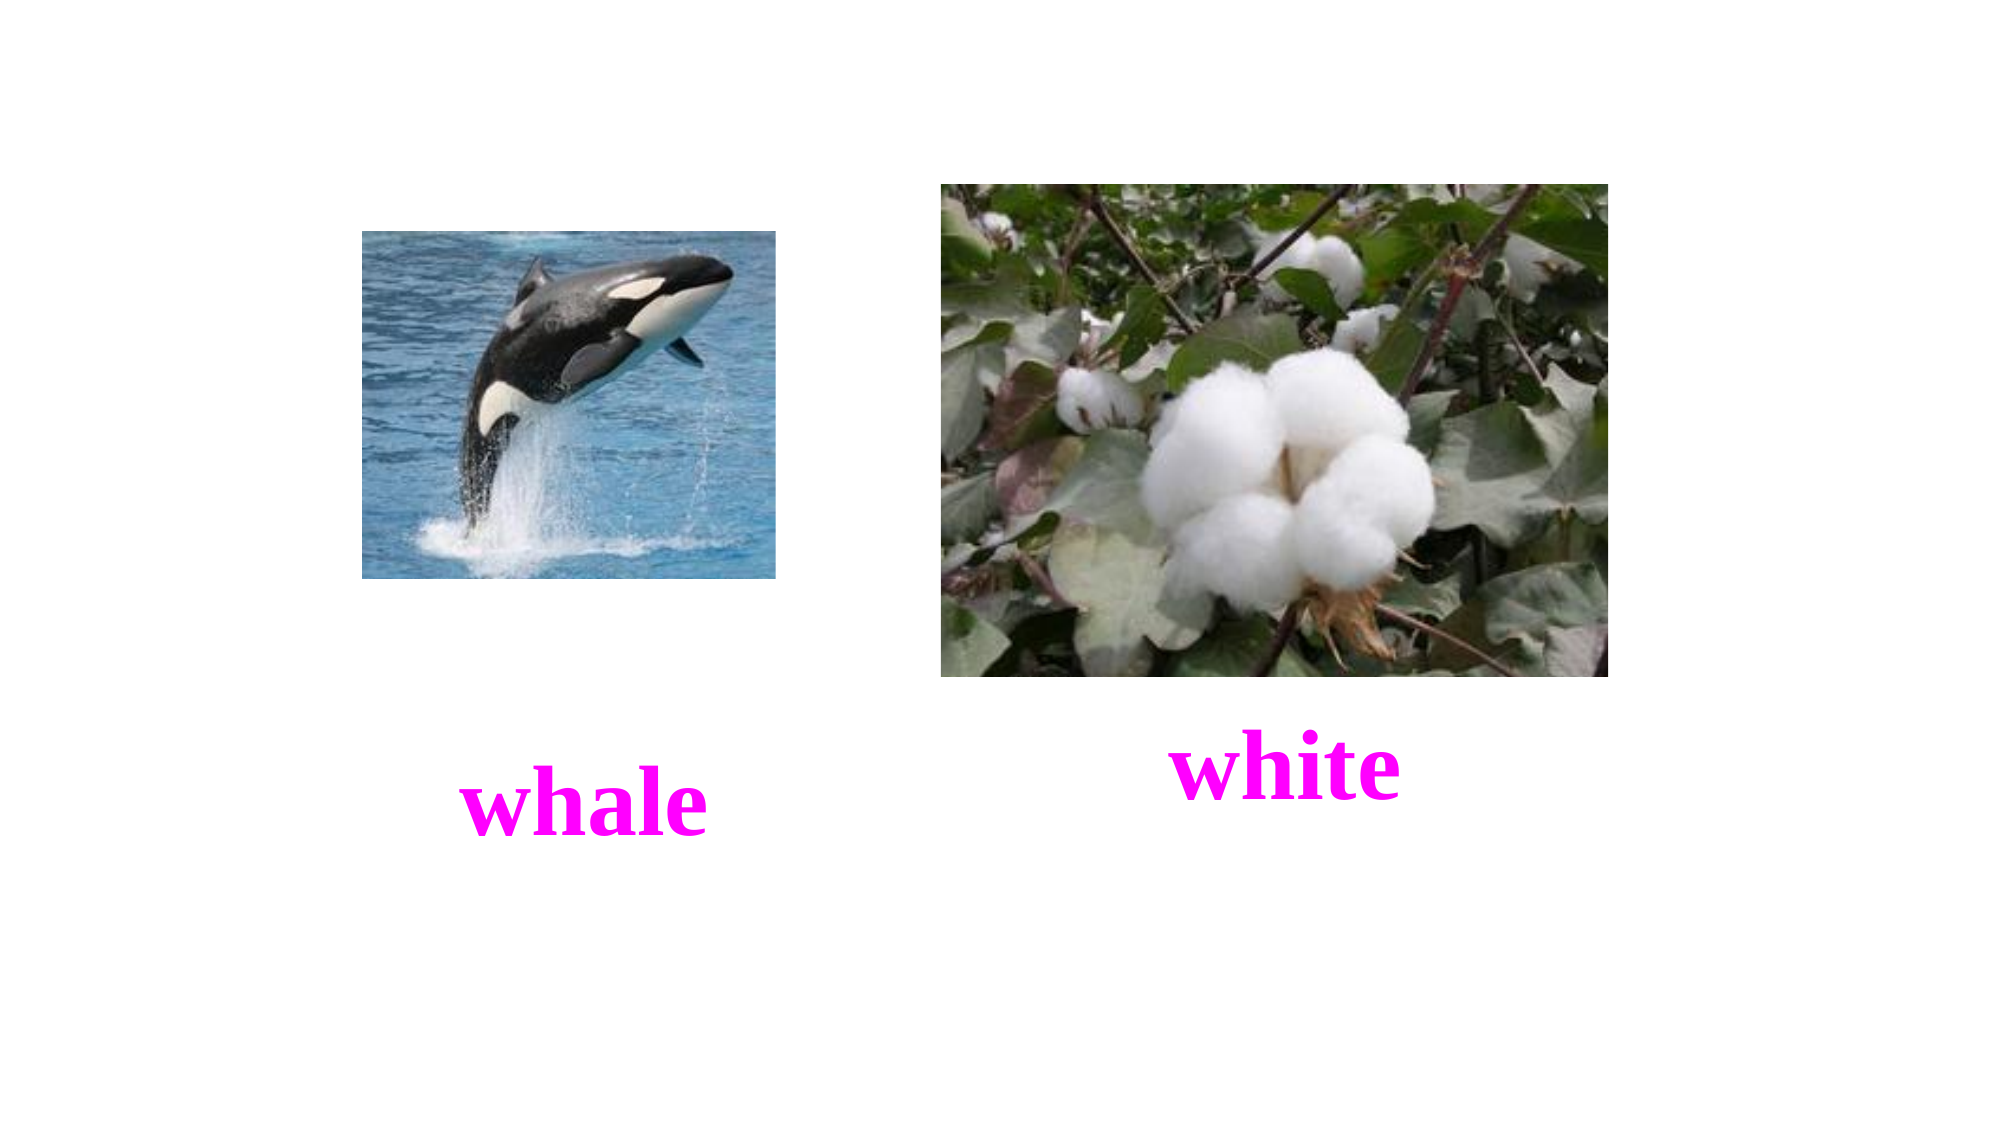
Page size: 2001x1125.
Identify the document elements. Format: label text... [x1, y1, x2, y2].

text_box whale [444, 727, 800, 863]
picture [362, 231, 776, 579]
text_box white [1153, 692, 1508, 828]
picture [940, 184, 1609, 677]
